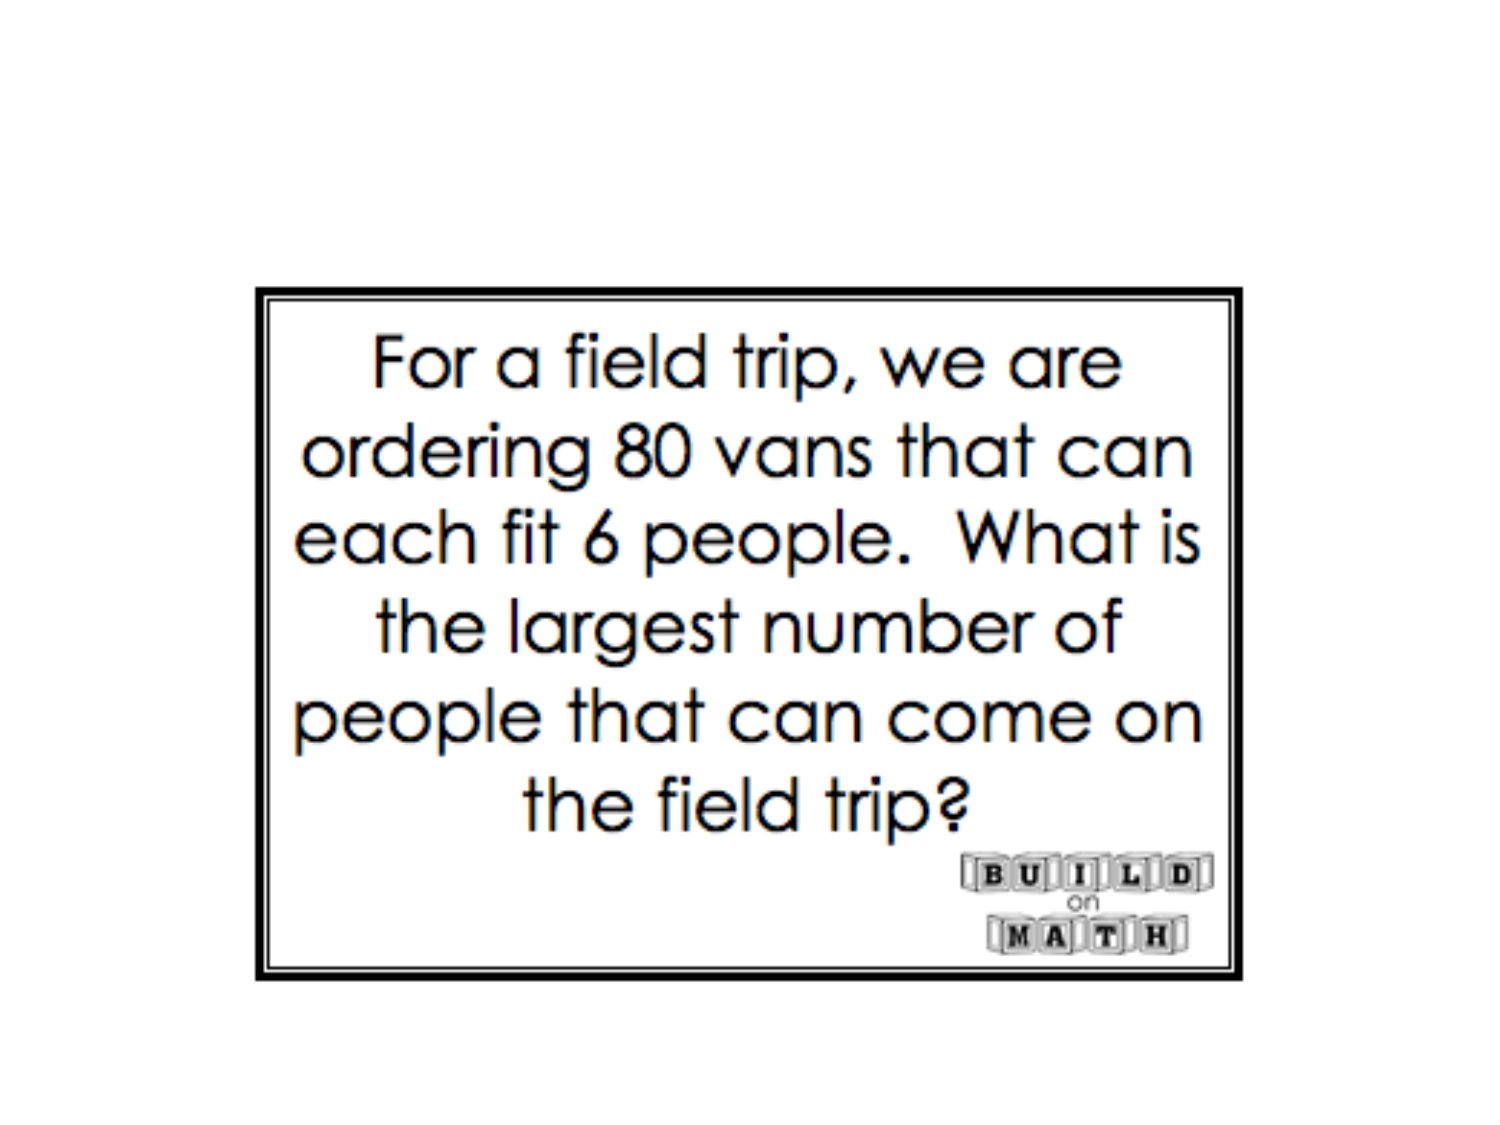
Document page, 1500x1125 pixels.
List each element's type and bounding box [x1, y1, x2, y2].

list [74, 262, 1426, 1006]
